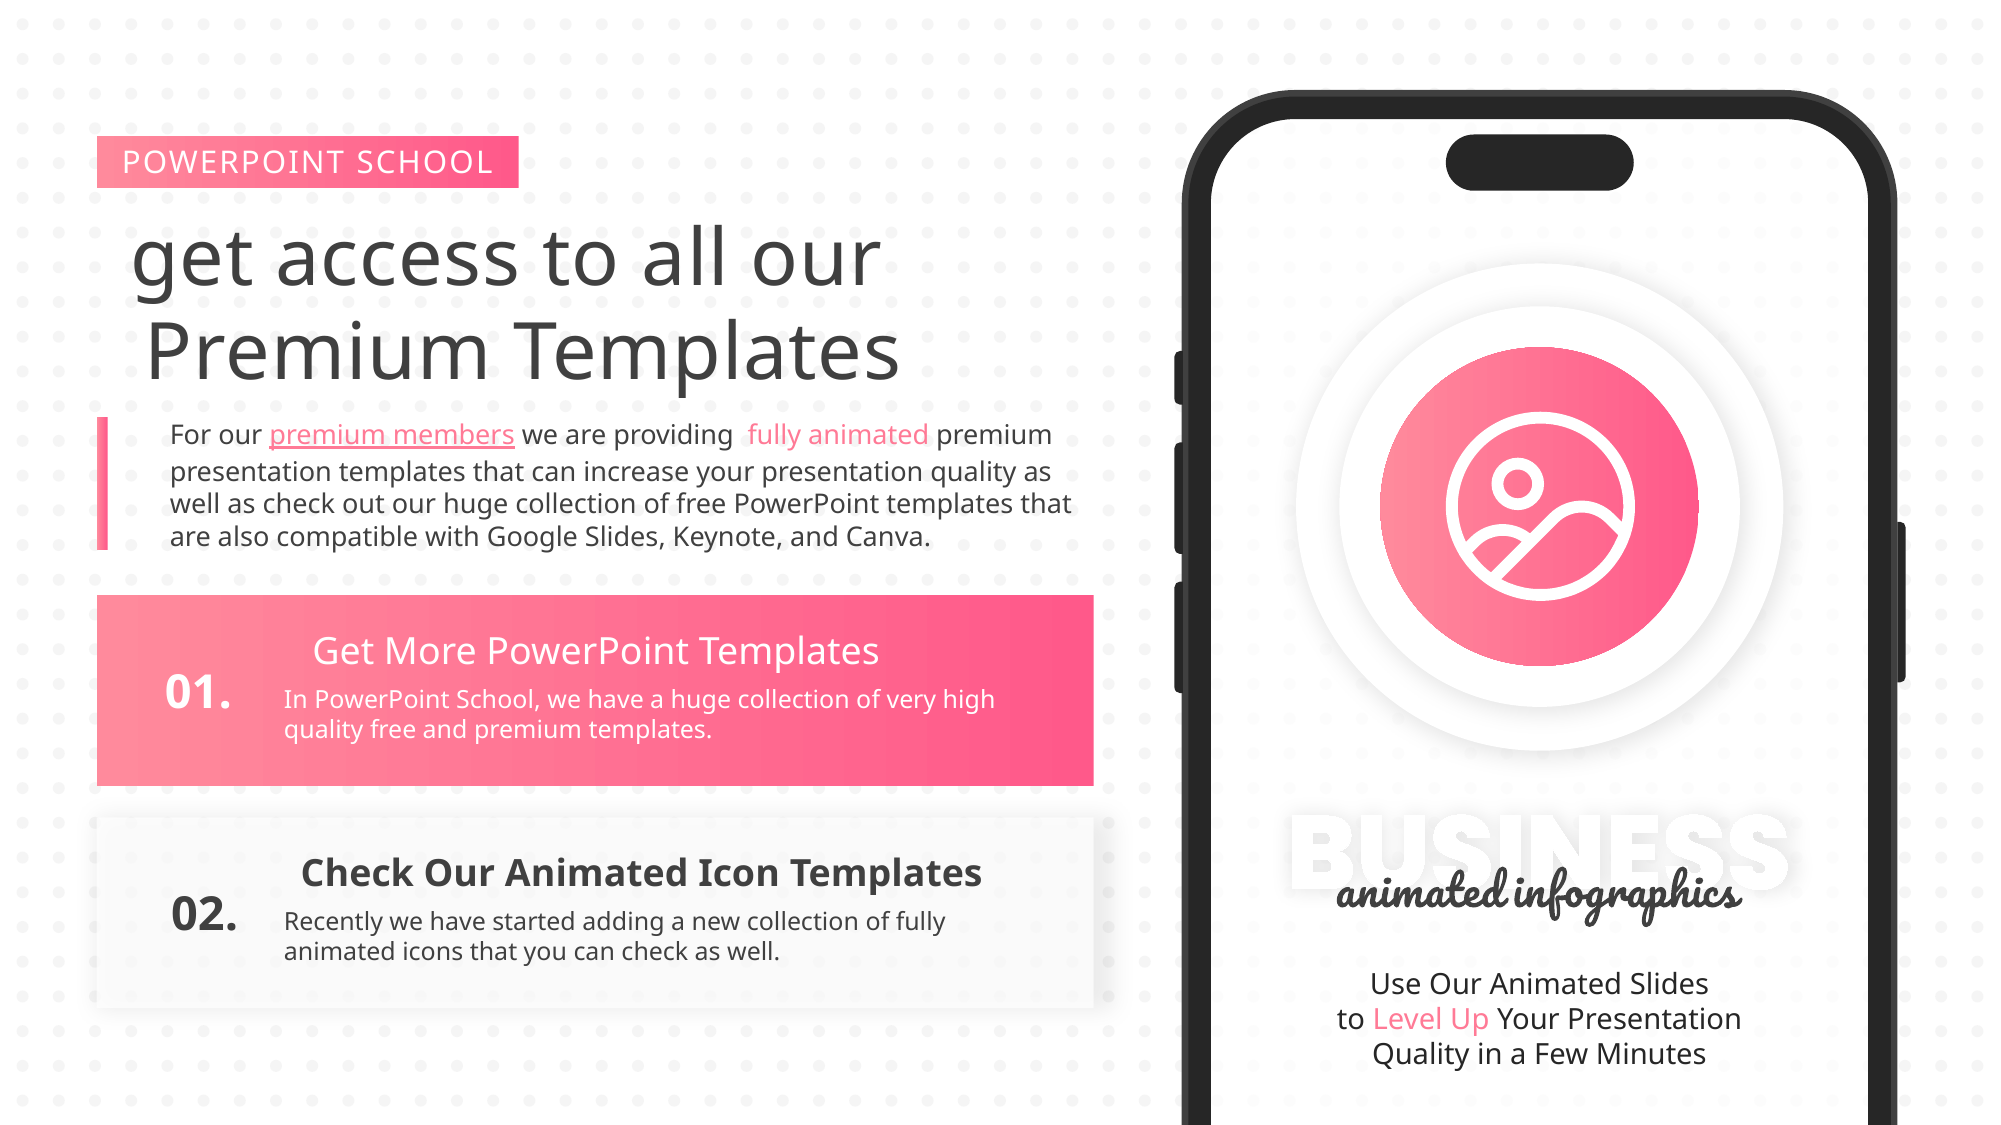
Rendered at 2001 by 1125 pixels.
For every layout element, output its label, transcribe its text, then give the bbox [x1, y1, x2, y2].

text_box 02. [156, 876, 254, 948]
text_box Premium Templates [130, 292, 918, 403]
text_box [96, 594, 1095, 787]
text_box [96, 816, 1095, 1009]
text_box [269, 841, 1074, 974]
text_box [96, 135, 519, 189]
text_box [269, 619, 1074, 752]
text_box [96, 409, 1128, 557]
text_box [1174, 90, 1906, 1125]
text_box get access to all our [115, 198, 899, 309]
text_box 01. [150, 654, 248, 726]
